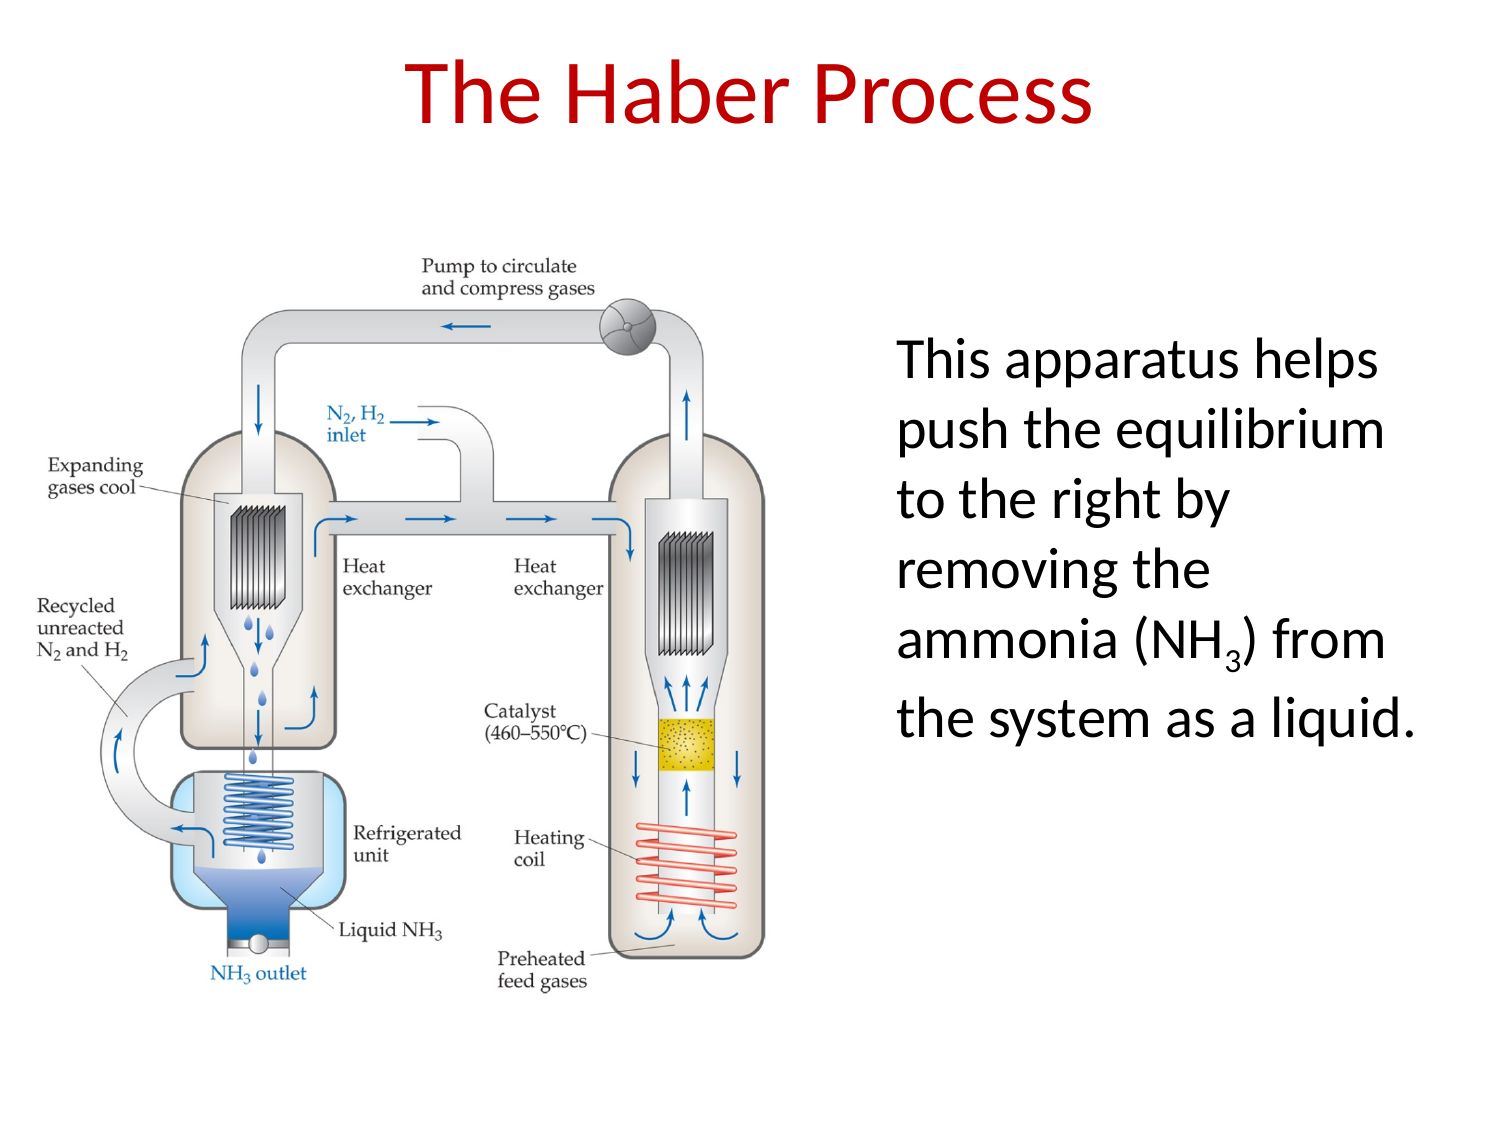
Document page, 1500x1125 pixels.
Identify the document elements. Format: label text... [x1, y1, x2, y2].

text_box This apparatus helps push the equilibrium to the right by removing the ammonia (NH3) from the system as a liquid. [825, 312, 1450, 988]
picture [29, 249, 773, 1001]
text_box The Haber Process [0, 24, 1500, 213]
